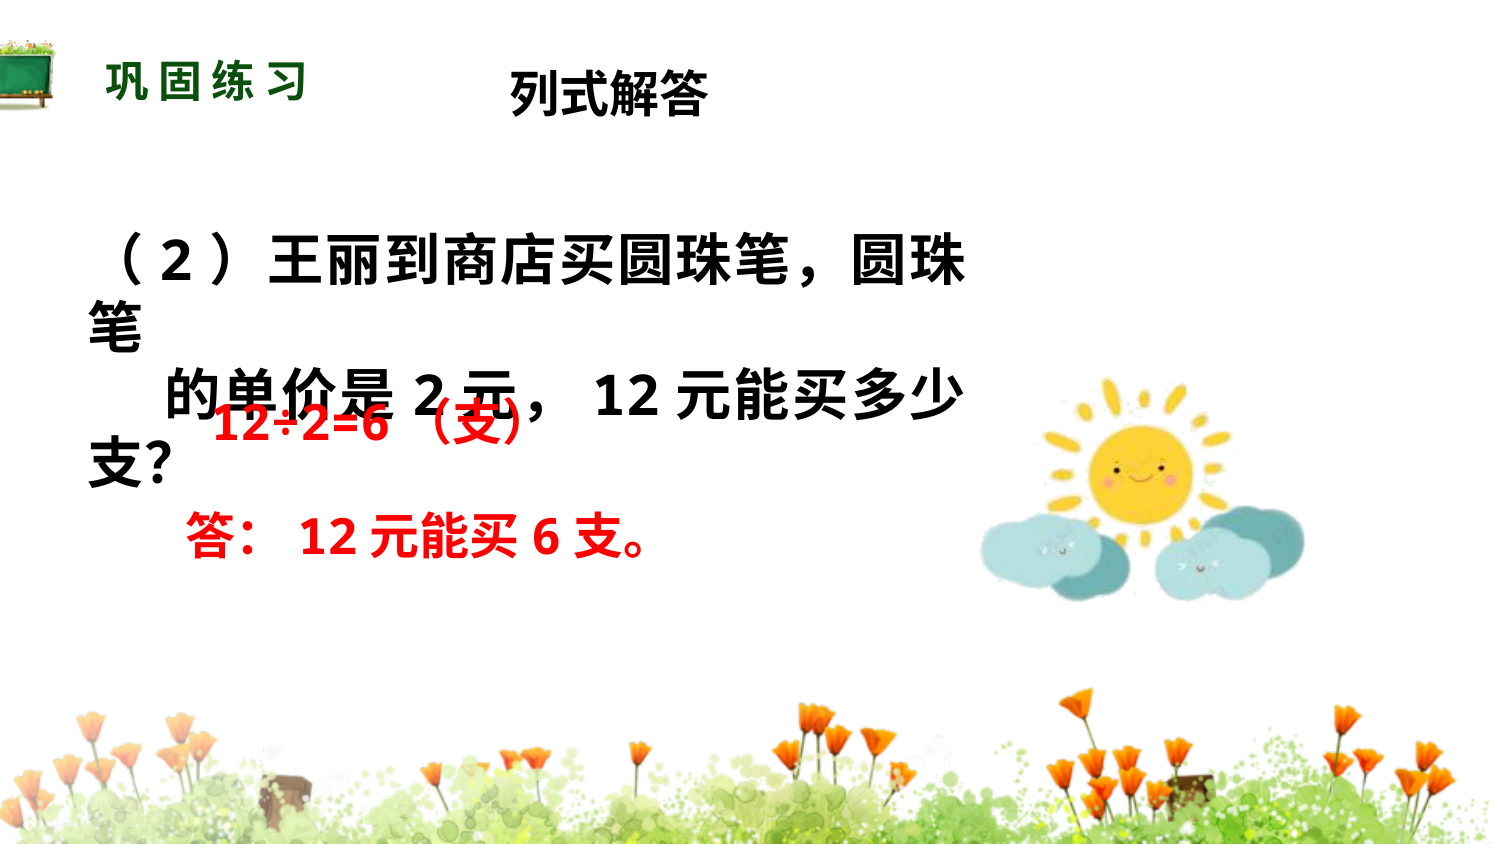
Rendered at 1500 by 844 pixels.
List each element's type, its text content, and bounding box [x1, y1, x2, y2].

text_box （2）王丽到商店买圆珠笔，圆珠笔 的单价是2元，12元能买多少支？ [76, 219, 978, 501]
picture [0, 28, 56, 122]
picture [936, 257, 1338, 660]
text_box 12÷2=6（支） [199, 384, 564, 456]
text_box 列式解答 [498, 57, 721, 129]
text_box 巩固练习 [93, 47, 434, 112]
picture [0, 680, 1500, 844]
text_box 答：12元能买6支。 [174, 498, 685, 570]
